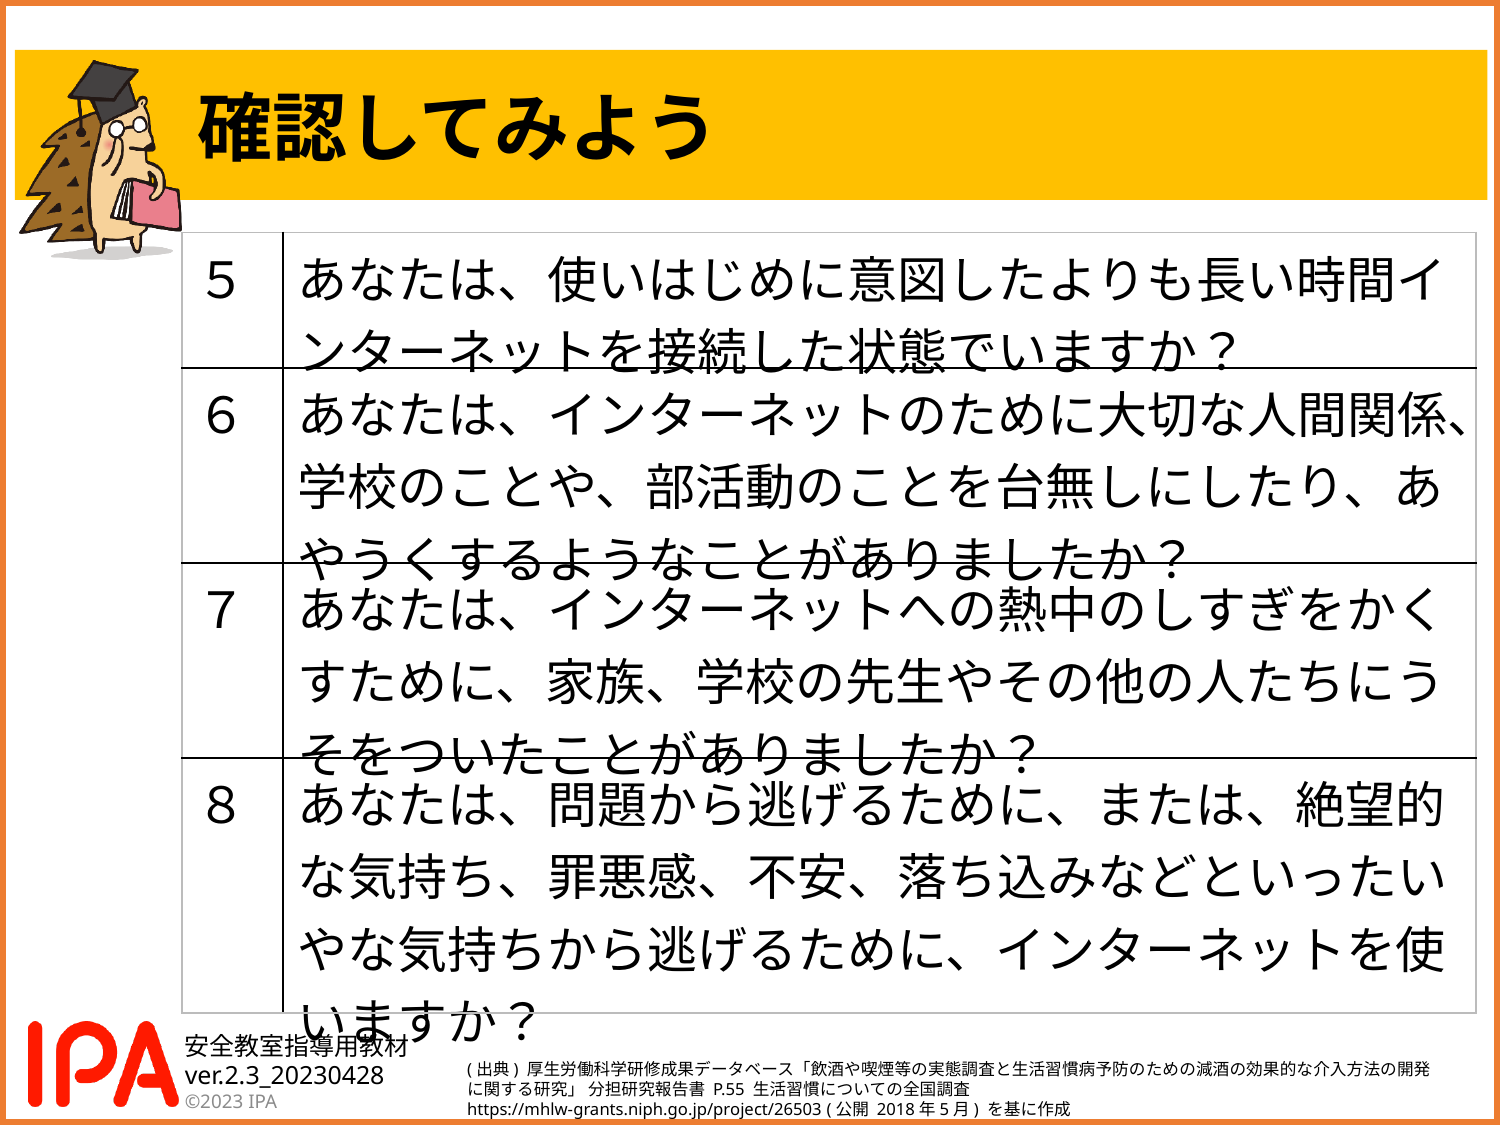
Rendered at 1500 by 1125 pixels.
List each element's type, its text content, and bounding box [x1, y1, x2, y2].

text_box (出典) 厚生労働科学研修成果データベース「飲酒や喫煙等の実態調査と生活習慣病予防のための減酒の効果的な介入方法の開発に関する研究」 分担研究報告書 P.55 生活習慣についての全国調査 https://mhlw-grants.niph.go.jp/project/26503 (公開 2018年5月) を基に作成 [452, 1051, 1458, 1125]
table_cell ８ [183, 759, 282, 1012]
table_cell あなたは、インターネットへの熱中のしすぎをかくすために、家族、学校の先生やその他の人たちにうそをついたことがありましたか？ [284, 564, 1475, 757]
table_header ５ [183, 233, 282, 367]
table_cell ６ [183, 369, 282, 562]
table_cell あなたは、問題から逃げるために、または、絶望的な気持ち、罪悪感、不安、落ち込みなどといったいやな気持ちから逃げるために、インターネットを使いますか？ [284, 759, 1475, 1012]
table_header あなたは、使いはじめに意図したよりも長い時間インターネットを接続した状態でいますか？ [284, 233, 1475, 367]
picture [19, 60, 182, 260]
table_cell ７ [183, 564, 282, 757]
table_cell あなたは、インターネットのために大切な人間関係、学校のことや、部活動のことを台無しにしたり、あやうくするようなことがありましたか？ [284, 369, 1475, 562]
picture [28, 1021, 179, 1107]
title 確認してみよう [182, 73, 1488, 190]
